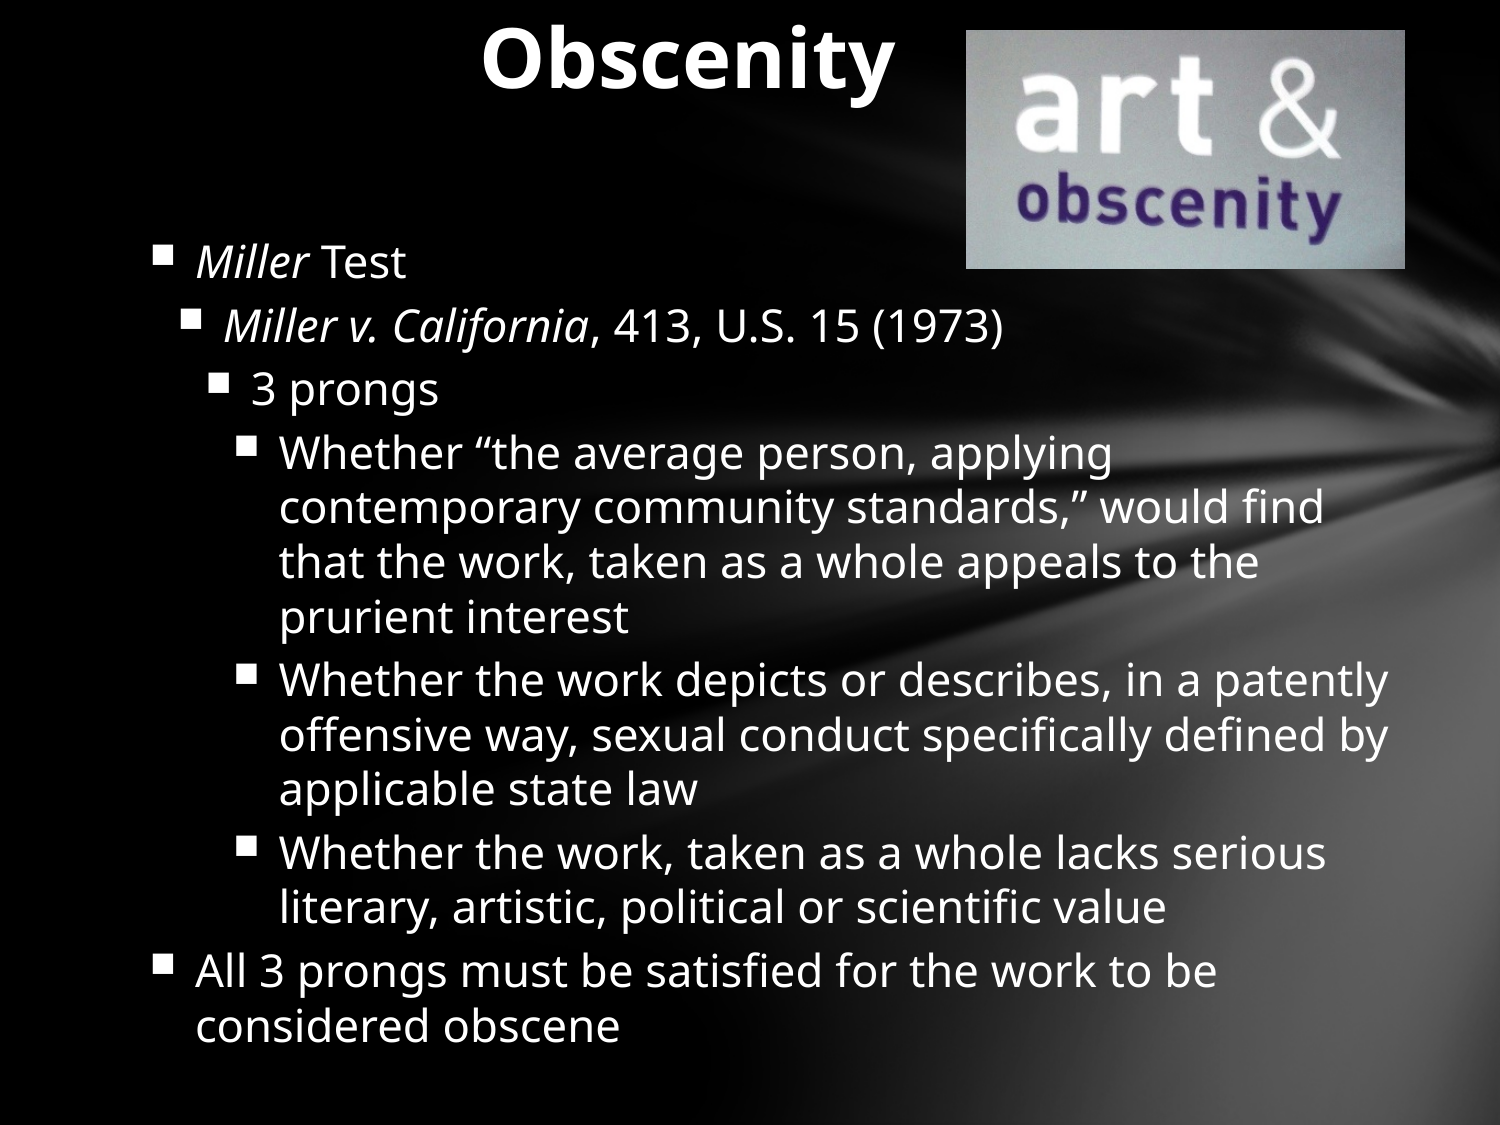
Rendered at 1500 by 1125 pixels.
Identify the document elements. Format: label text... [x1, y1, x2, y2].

picture [966, 30, 1405, 269]
list Miller Test Miller v. California, 413, U.S. 15 (1973) 3 prongs Whether “the average person, applying contemporary community standards,” would find that the work, taken as a whole appeals to the prurient interest Whether the work depicts or describes, in a patently offensive way, sexual conduct specifically defined by applicable state law Whether the work, taken as a whole lacks serious literary, artistic, political or scientific value All 3 prongs must be satisfied for the work to be considered obscene [39, 225, 1407, 1066]
title Obscenity [57, 37, 961, 213]
